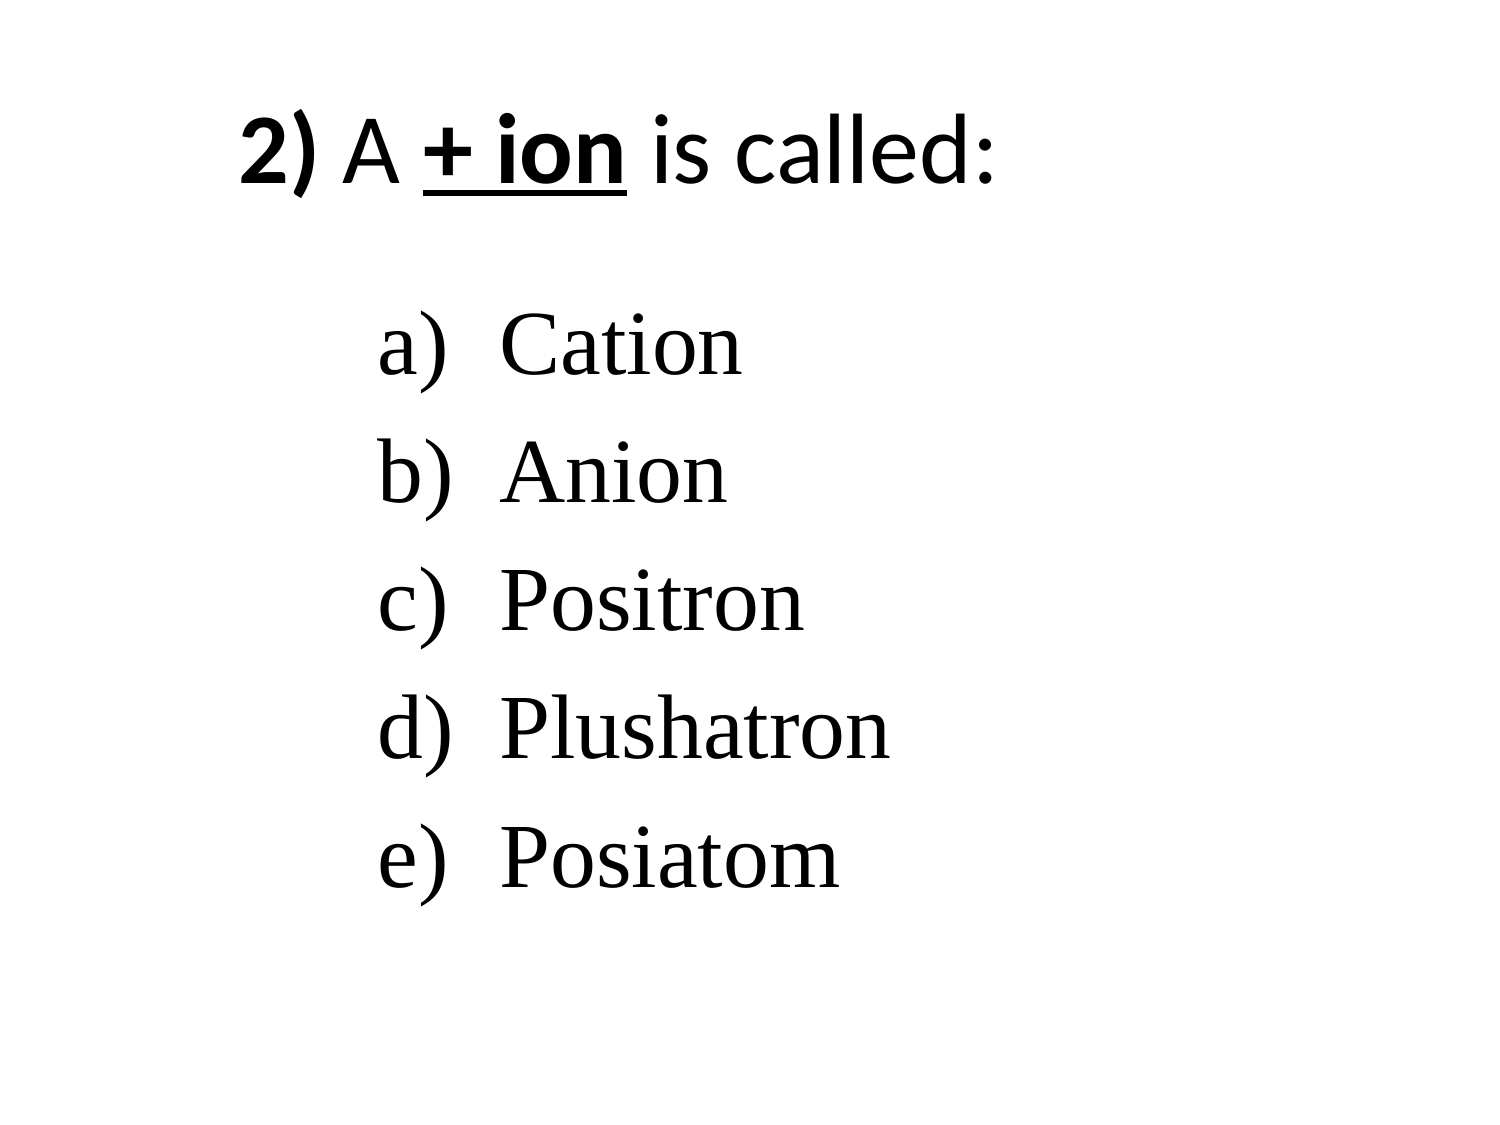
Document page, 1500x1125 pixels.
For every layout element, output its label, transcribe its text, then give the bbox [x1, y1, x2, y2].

list Cation Anion Positron Plushatron Posiatom [362, 275, 1213, 1018]
title 2) A + ion is called: [50, 50, 1188, 238]
